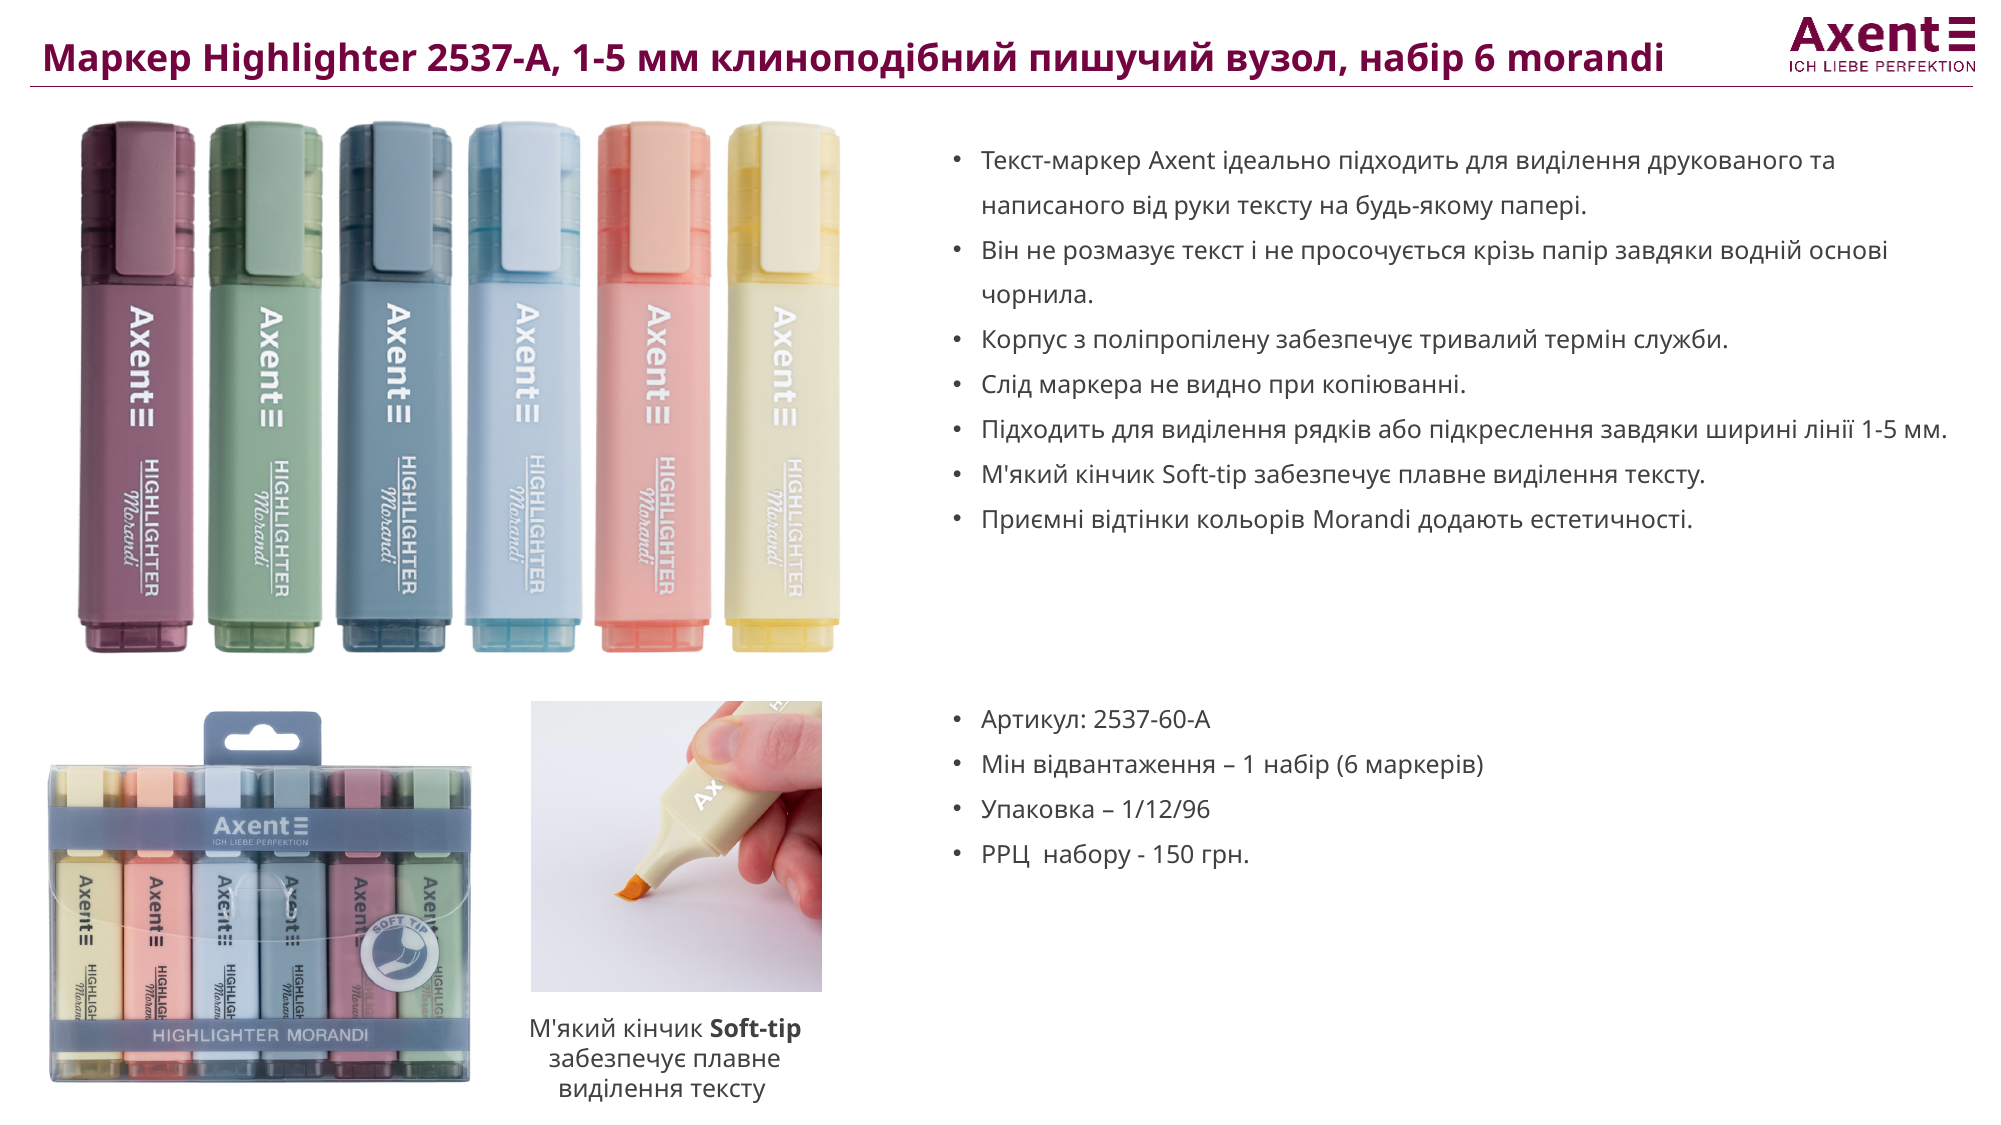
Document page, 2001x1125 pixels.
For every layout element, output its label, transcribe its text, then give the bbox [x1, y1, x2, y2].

text_box Текст-маркер Axent ідеально підходить для виділення друкованого та написаного від руки тексту на будь-якому папері. Він не розмазує текст і не просочується крізь папір завдяки водній основі чорнила. Корпус з поліпропілену забезпечує тривалий термін служби. Слід маркера не видно при копіюванні. Підходить для виділення рядків або підкреслення завдяки ширині лінії 1-5 мм. М'який кінчик Soft-tip забезпечує плавне виділення тексту. Приємні відтінки кольорів Morandi додають естетичності. [938, 122, 1990, 541]
picture [46, 0, 855, 1111]
text_box Артикул: 2537-60-A Мін відвантаження – 1 набір (6 маркерів) Упаковка – 1/12/96 РРЦ набору - 150 грн. [938, 681, 1783, 876]
picture [1790, 17, 1975, 73]
text_box М'який кінчик Soft-tip забезпечує плавне виділення тексту [480, 1005, 850, 1110]
text_box Маркер Highlighter 2537-A, 1-5 мм клиноподібний пишучий вузол, набір 6 morandi [749, 4, 1812, 86]
text_box Маркер Highlighter 2537-A, 1-5 мм клиноподібний пишучий вузол, набір 6 morandi [27, 4, 168, 87]
